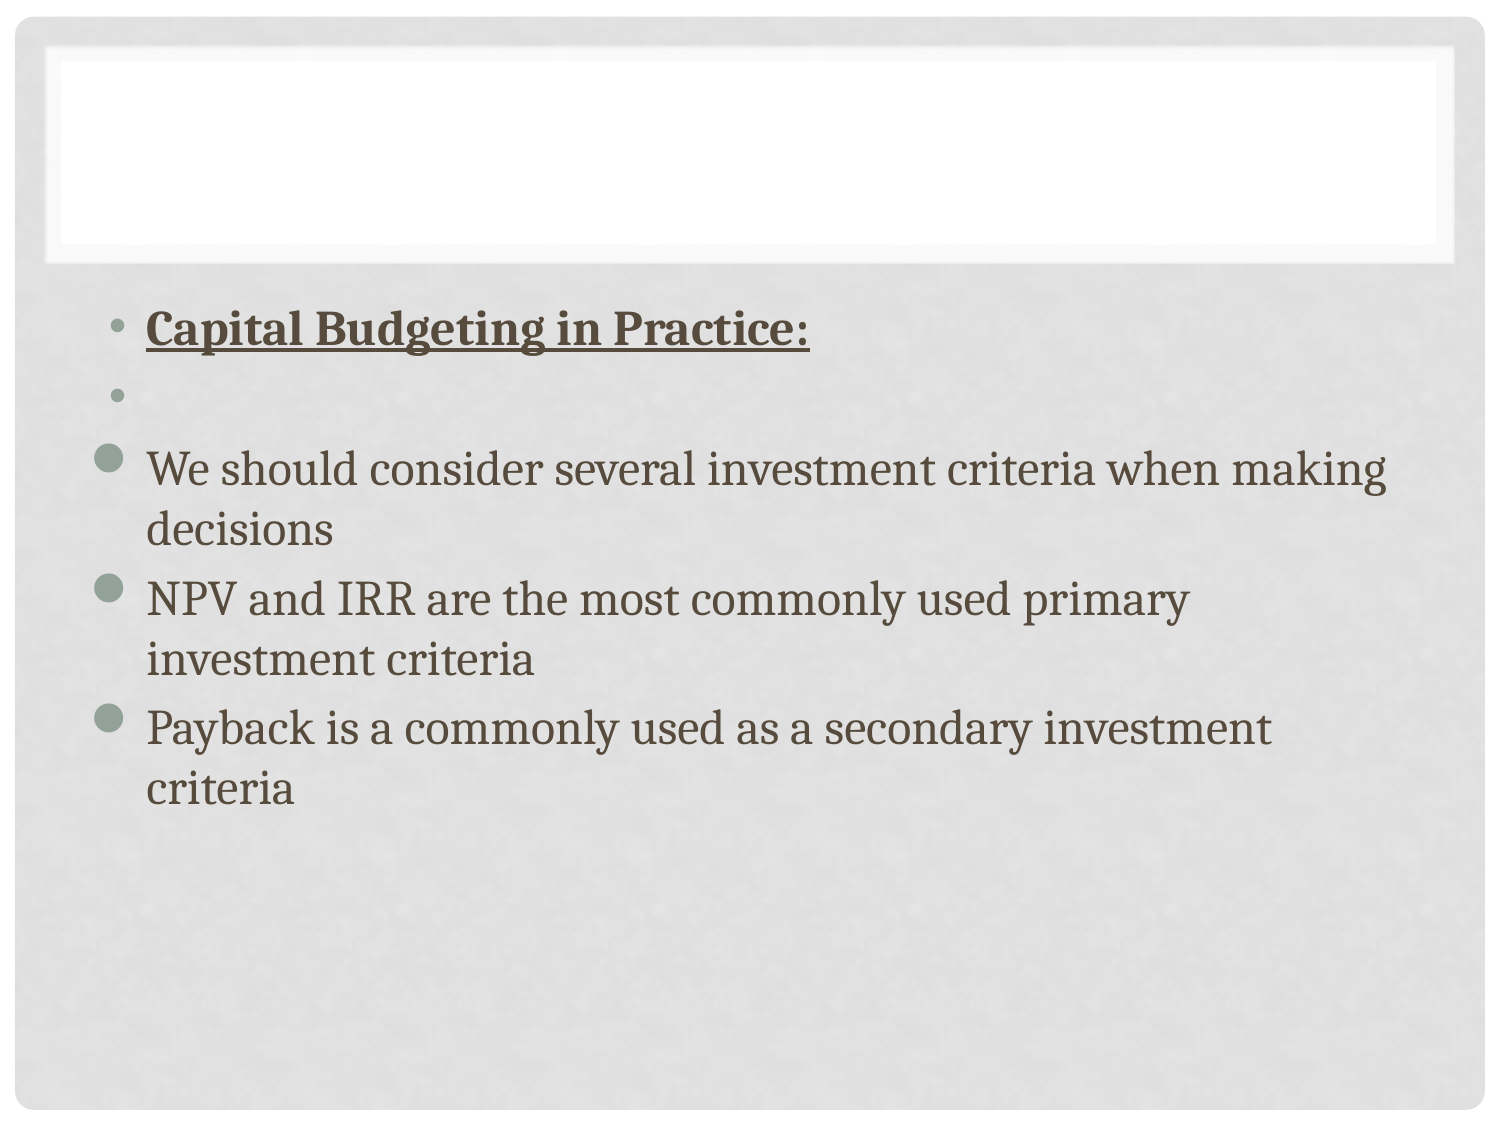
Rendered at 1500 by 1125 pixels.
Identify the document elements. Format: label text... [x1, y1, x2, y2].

list Capital Budgeting in Practice: We should consider several investment criteria when making decisions NPV and IRR are the most commonly used primary investment criteria Payback is a commonly used as a secondary investment criteria [75, 287, 1425, 1005]
